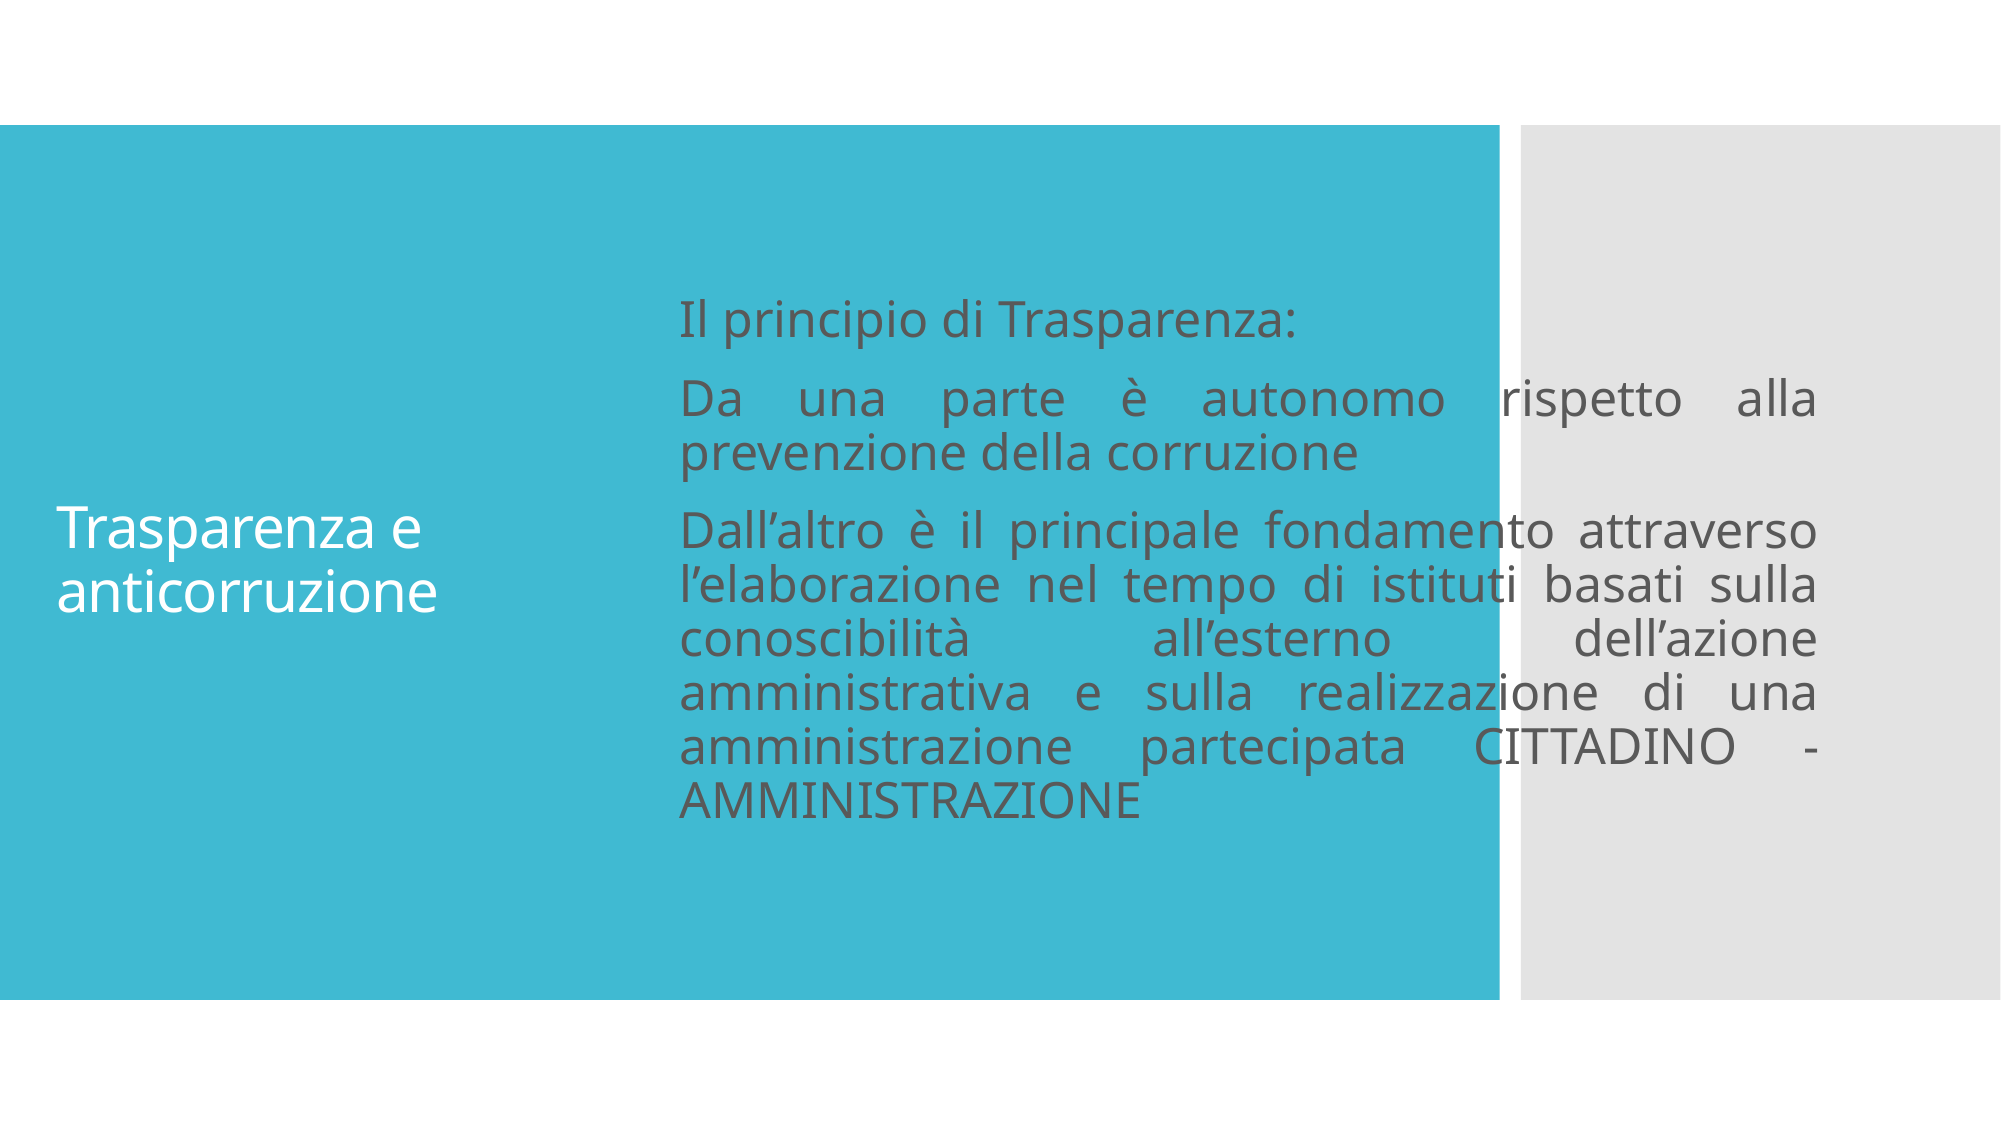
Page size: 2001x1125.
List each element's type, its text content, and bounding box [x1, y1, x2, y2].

list Il principio di Trasparenza: Da una parte è autonomo rispetto alla prevenzione della corruzione Dall’altro è il principale fondamento attraverso l’elaborazione nel tempo di istituti basati sulla conoscibilità all’esterno dell’azione amministrativa e sulla realizzazione di una amministrazione partecipata CITTADINO - AMMINISTRAZIONE [634, 141, 1835, 982]
title Trasparenza e anticorruzione [41, 184, 525, 939]
